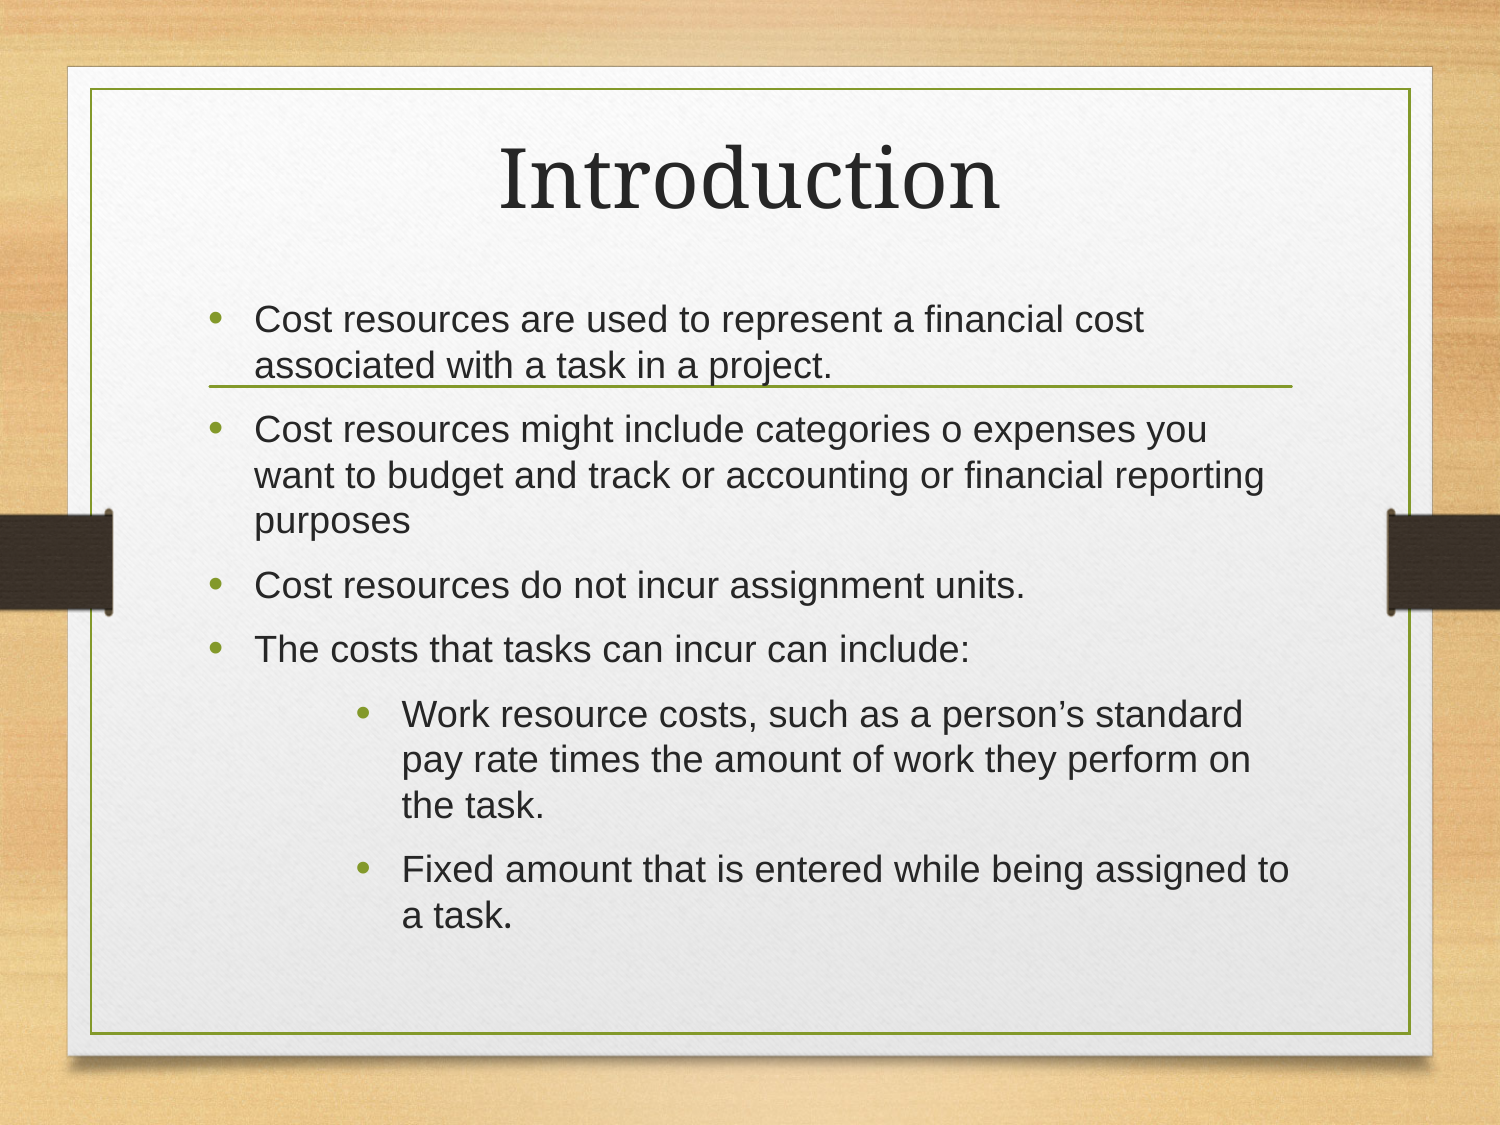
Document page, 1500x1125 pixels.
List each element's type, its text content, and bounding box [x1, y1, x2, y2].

list Cost resources are used to represent a financial cost associated with a task in a project. Cost resources might include categories o expenses you want to budget and track or accounting or financial reporting purposes Cost resources do not incur assignment units. The costs that tasks can incur can include: Work resource costs, such as a person’s standard pay rate times the amount of work they perform on the task. Fixed amount that is entered while being assigned to a task. [193, 287, 1309, 950]
picture [0, 0, 1500, 1125]
title Introduction [193, 99, 1309, 250]
